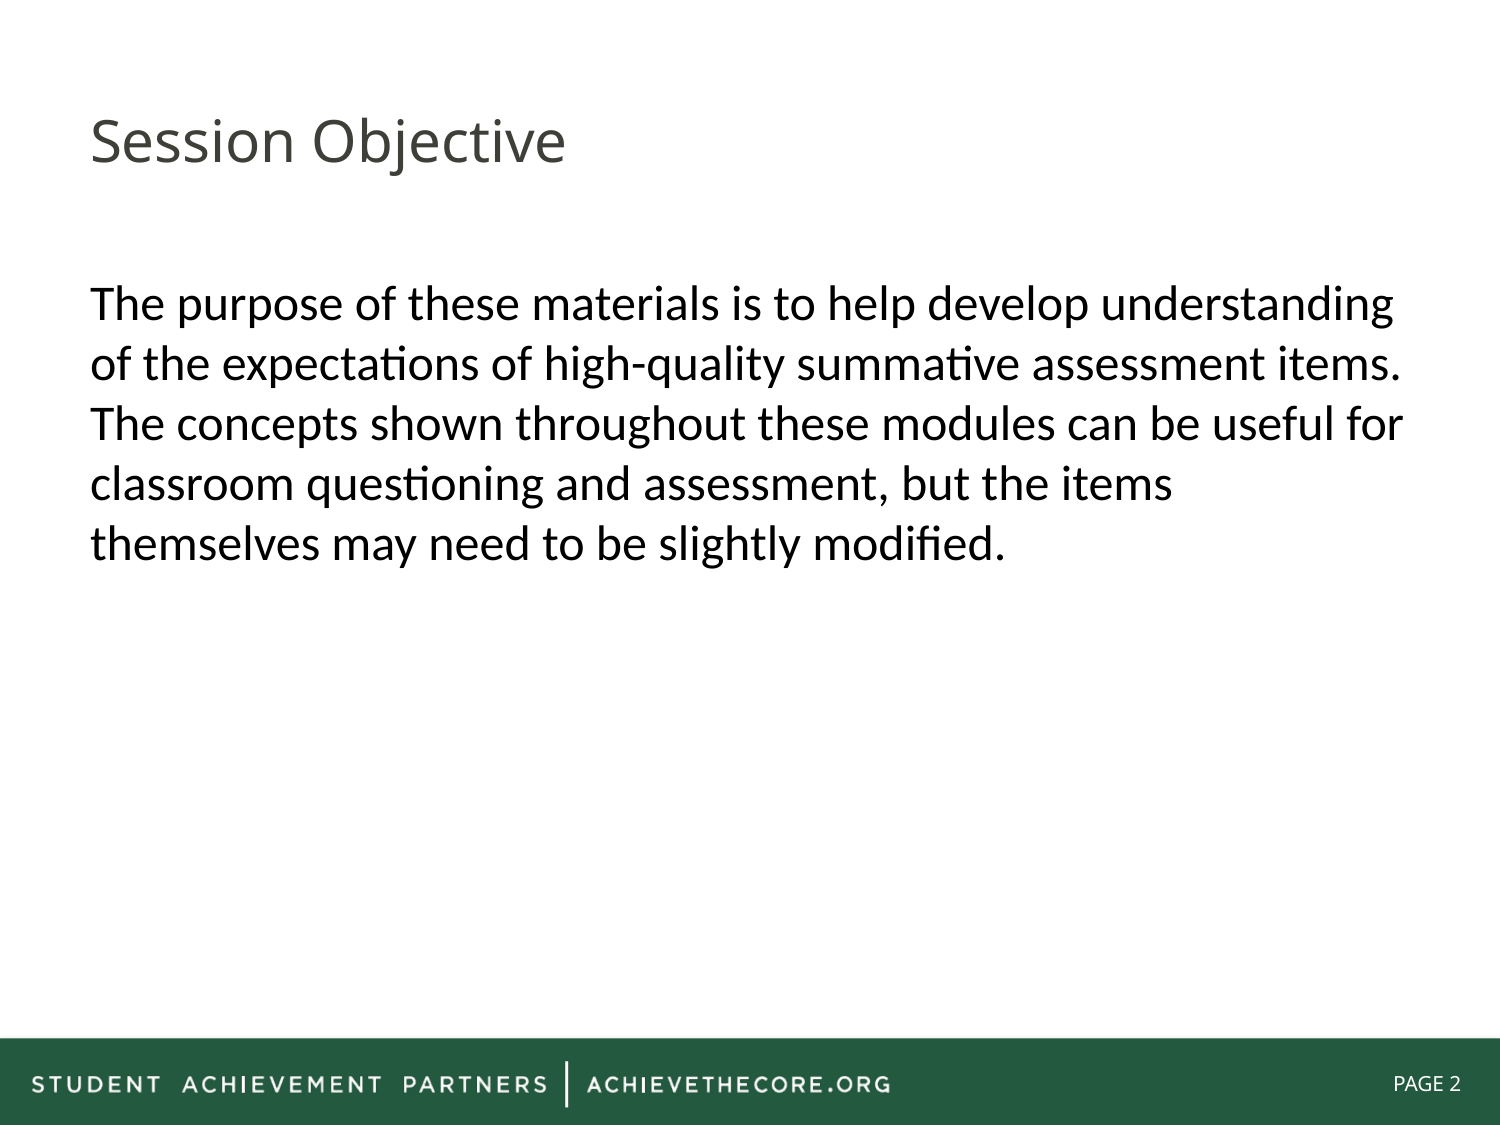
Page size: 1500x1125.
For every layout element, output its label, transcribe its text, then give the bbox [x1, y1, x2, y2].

list The purpose of these materials is to help develop understanding of the expectations of high-quality summative assessment items. The concepts shown throughout these modules can be useful for classroom questioning and assessment, but the items themselves may need to be slightly modified. [75, 262, 1425, 1005]
title Session Objective [75, 45, 1425, 233]
